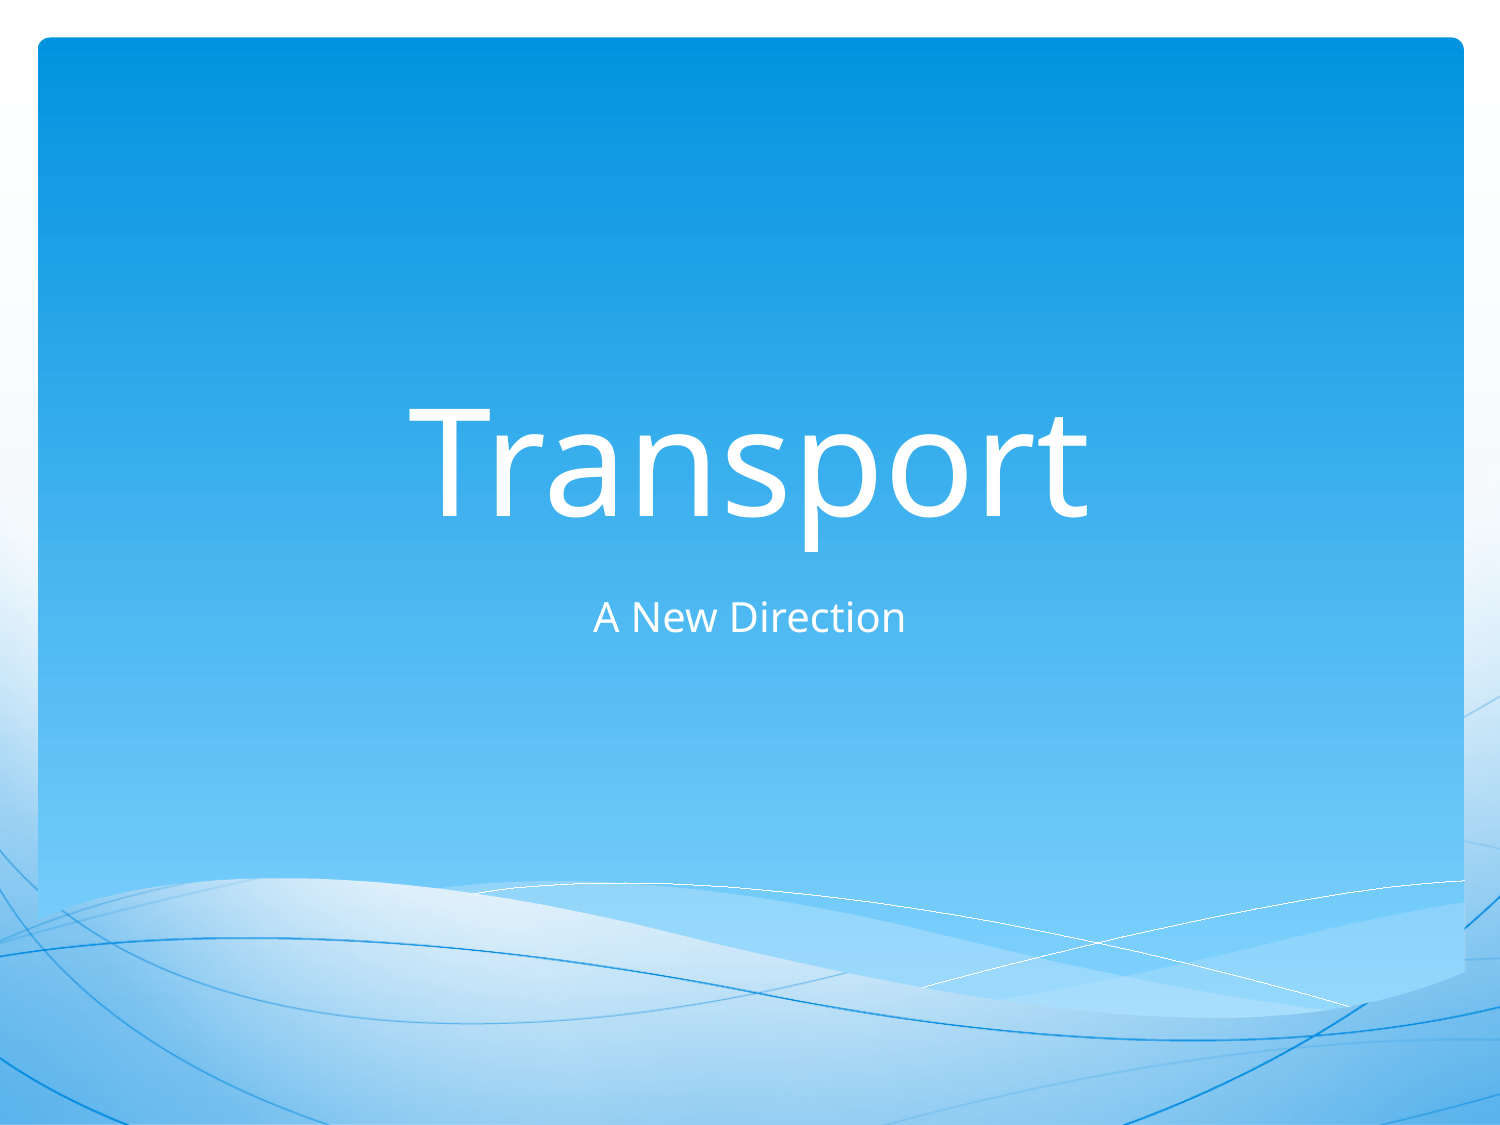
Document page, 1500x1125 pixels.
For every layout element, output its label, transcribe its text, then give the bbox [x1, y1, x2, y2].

title Transport [112, 262, 1388, 555]
subtitle A New Direction [225, 583, 1275, 825]
